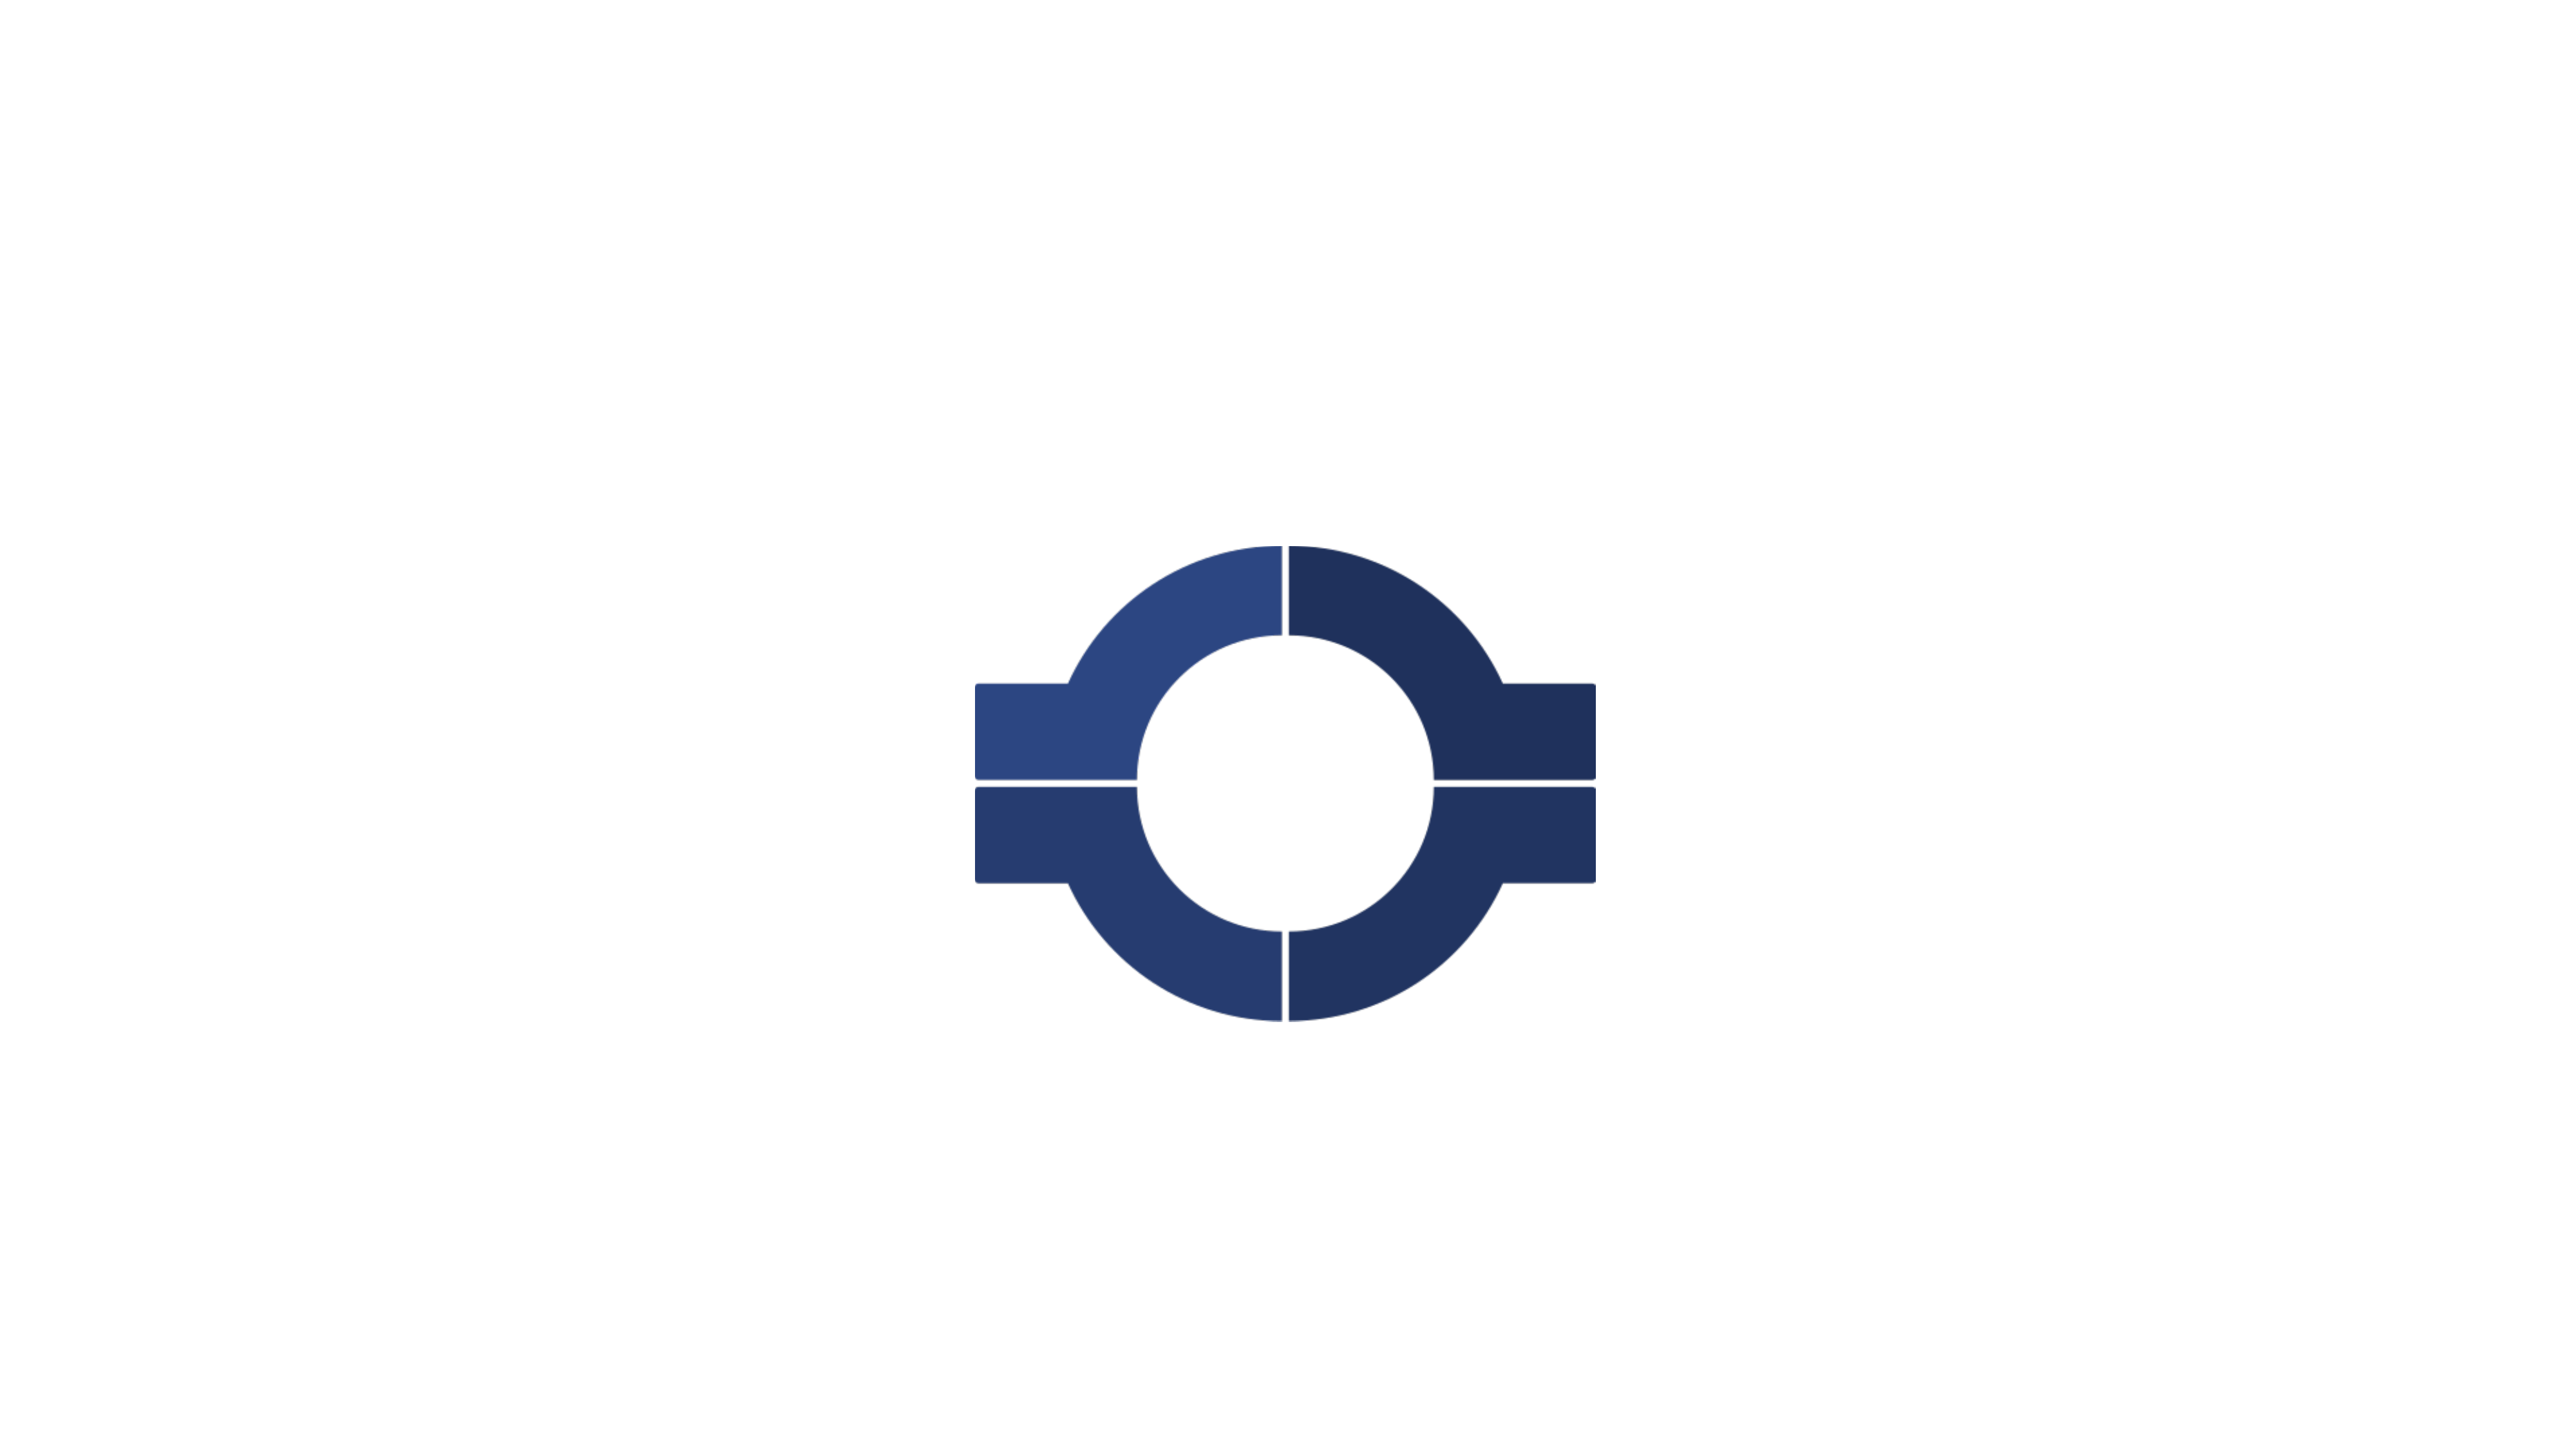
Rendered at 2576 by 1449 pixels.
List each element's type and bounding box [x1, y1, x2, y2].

picture [974, 546, 1596, 1023]
